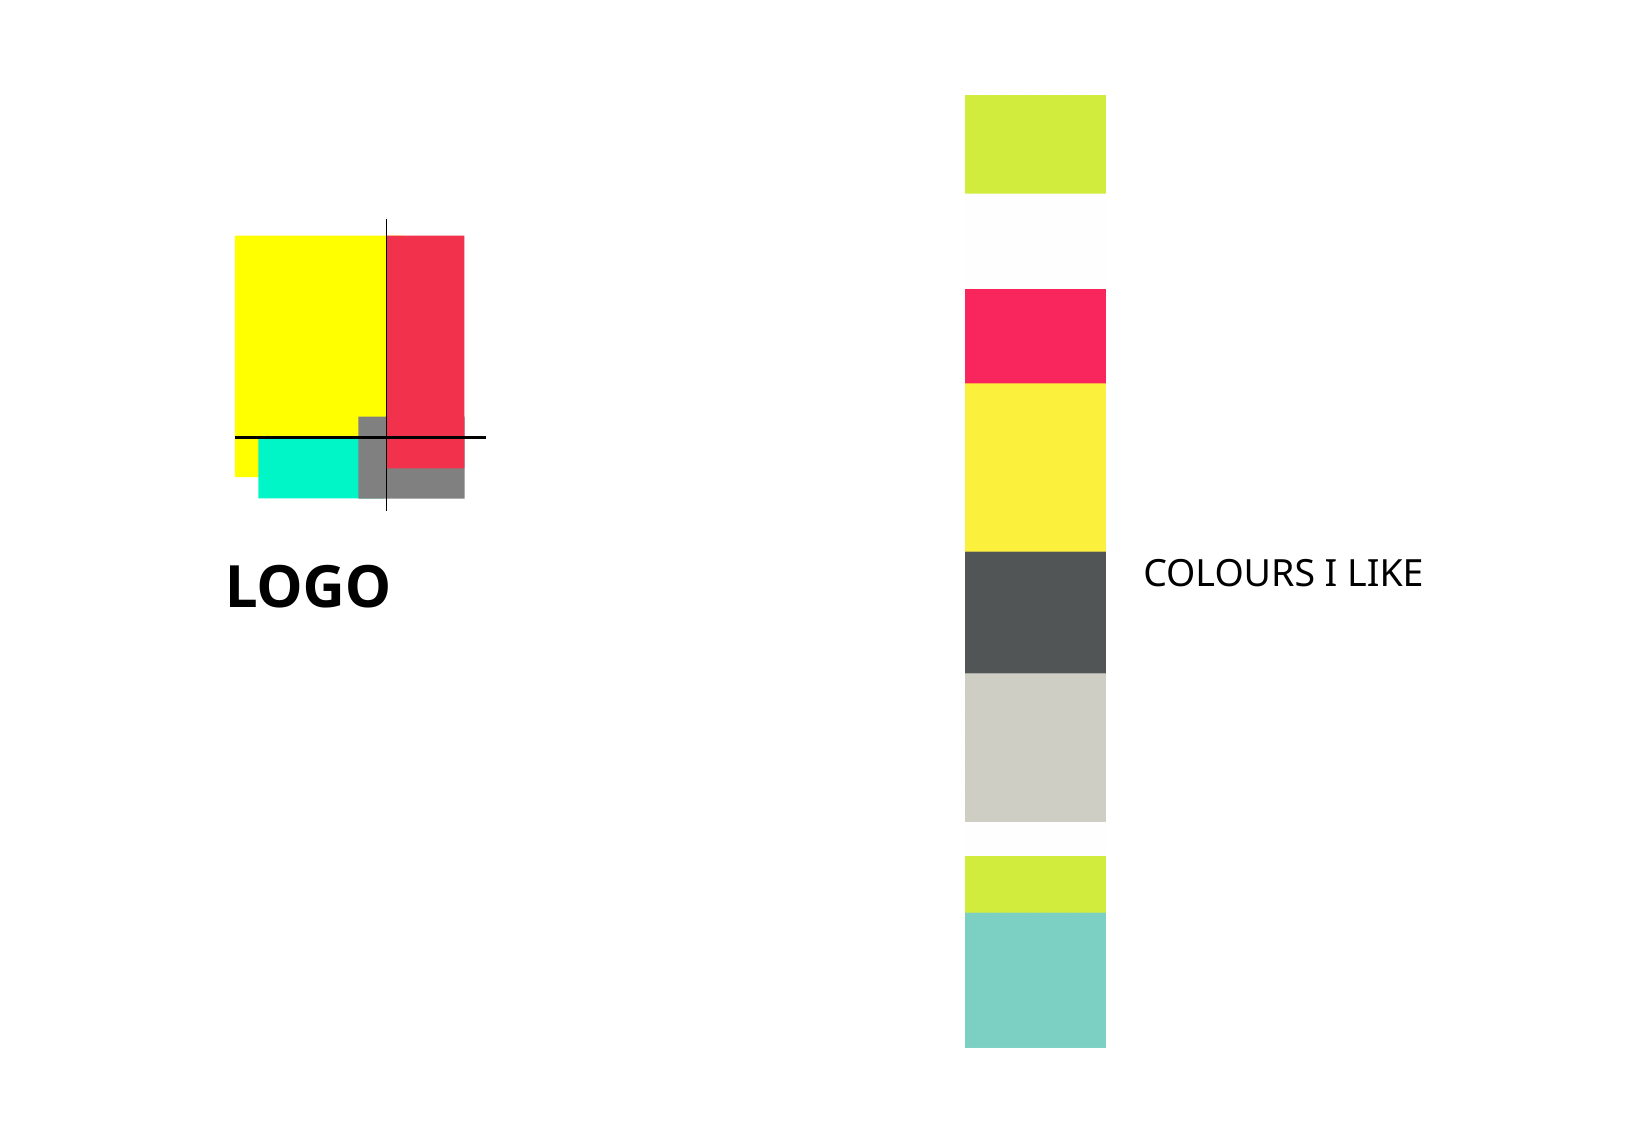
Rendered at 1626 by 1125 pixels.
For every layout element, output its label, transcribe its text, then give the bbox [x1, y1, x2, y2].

picture [965, 95, 1106, 1048]
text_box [234, 219, 487, 512]
text_box LOGO [210, 541, 667, 627]
text_box COLOURS I LIKE [1128, 541, 1586, 602]
